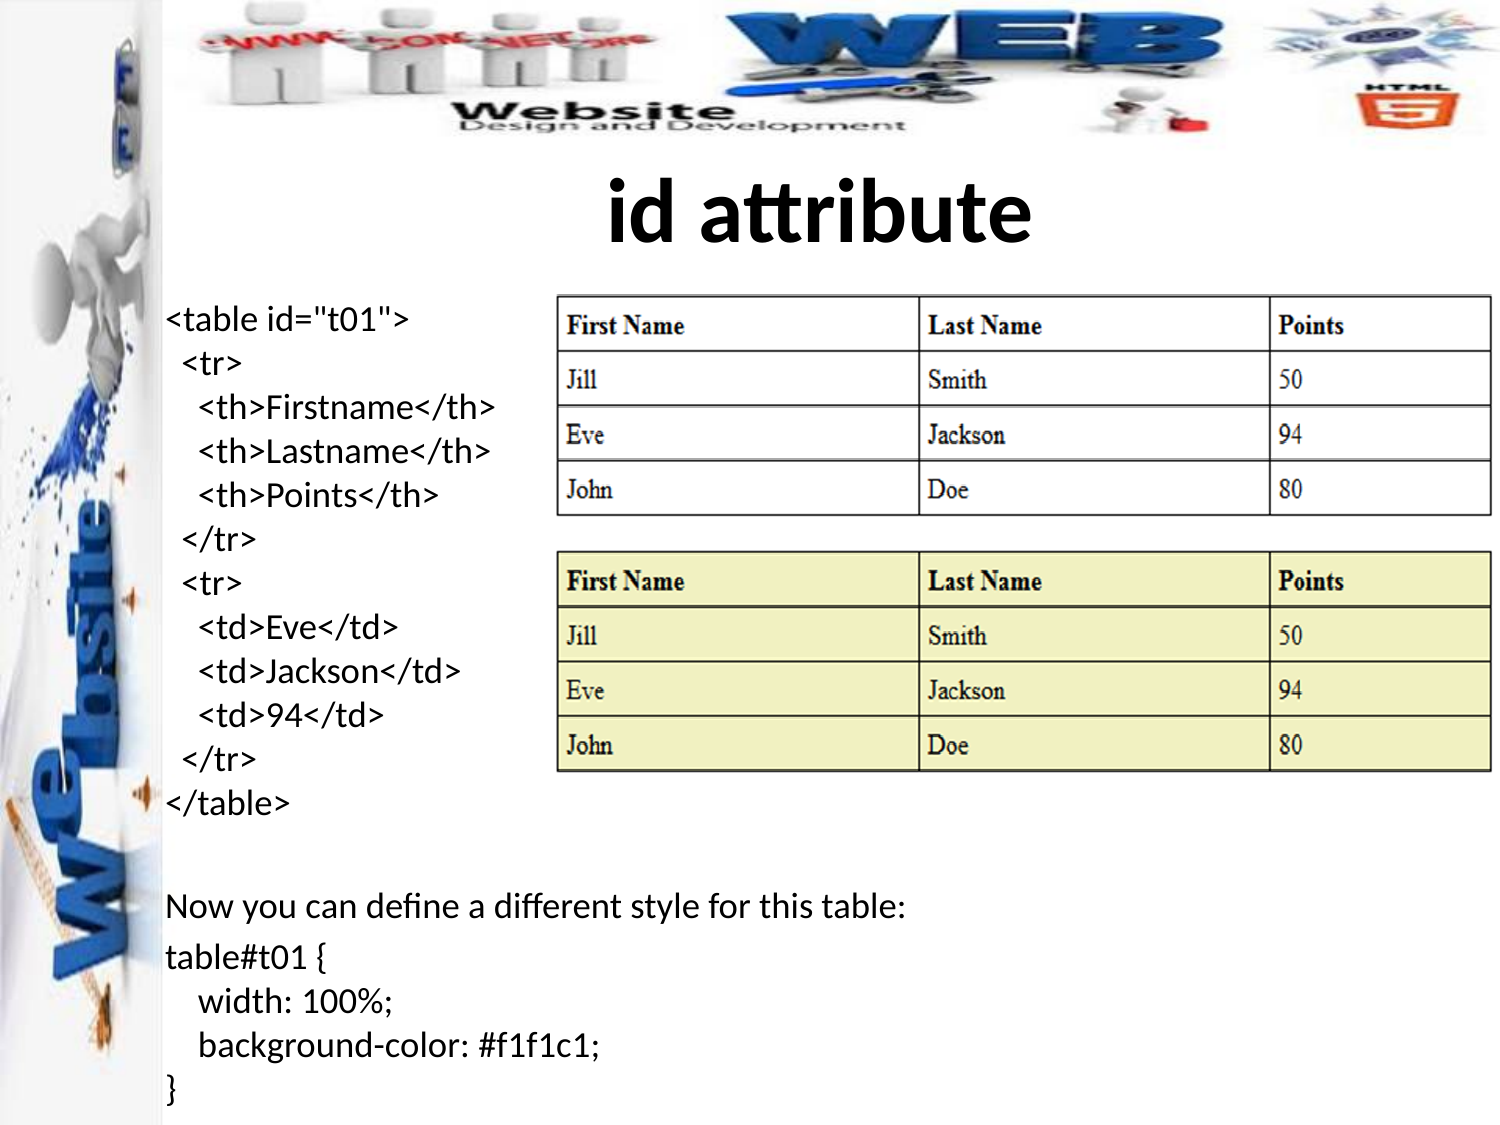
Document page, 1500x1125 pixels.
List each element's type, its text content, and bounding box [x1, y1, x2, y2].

title id attribute [145, 112, 1496, 300]
picture [0, 0, 1500, 1125]
list <table id="t01"> <tr> <th>Firstname</th> <th>Lastname</th> <th>Points</th> </tr> <tr> <td>Eve</td> <td>Jackson</td> <td>94</td> </tr> </table> Now you can define a different style for this table: table#t01 { width: 100%; background-color: #f1f1c1; } [150, 287, 1500, 1125]
